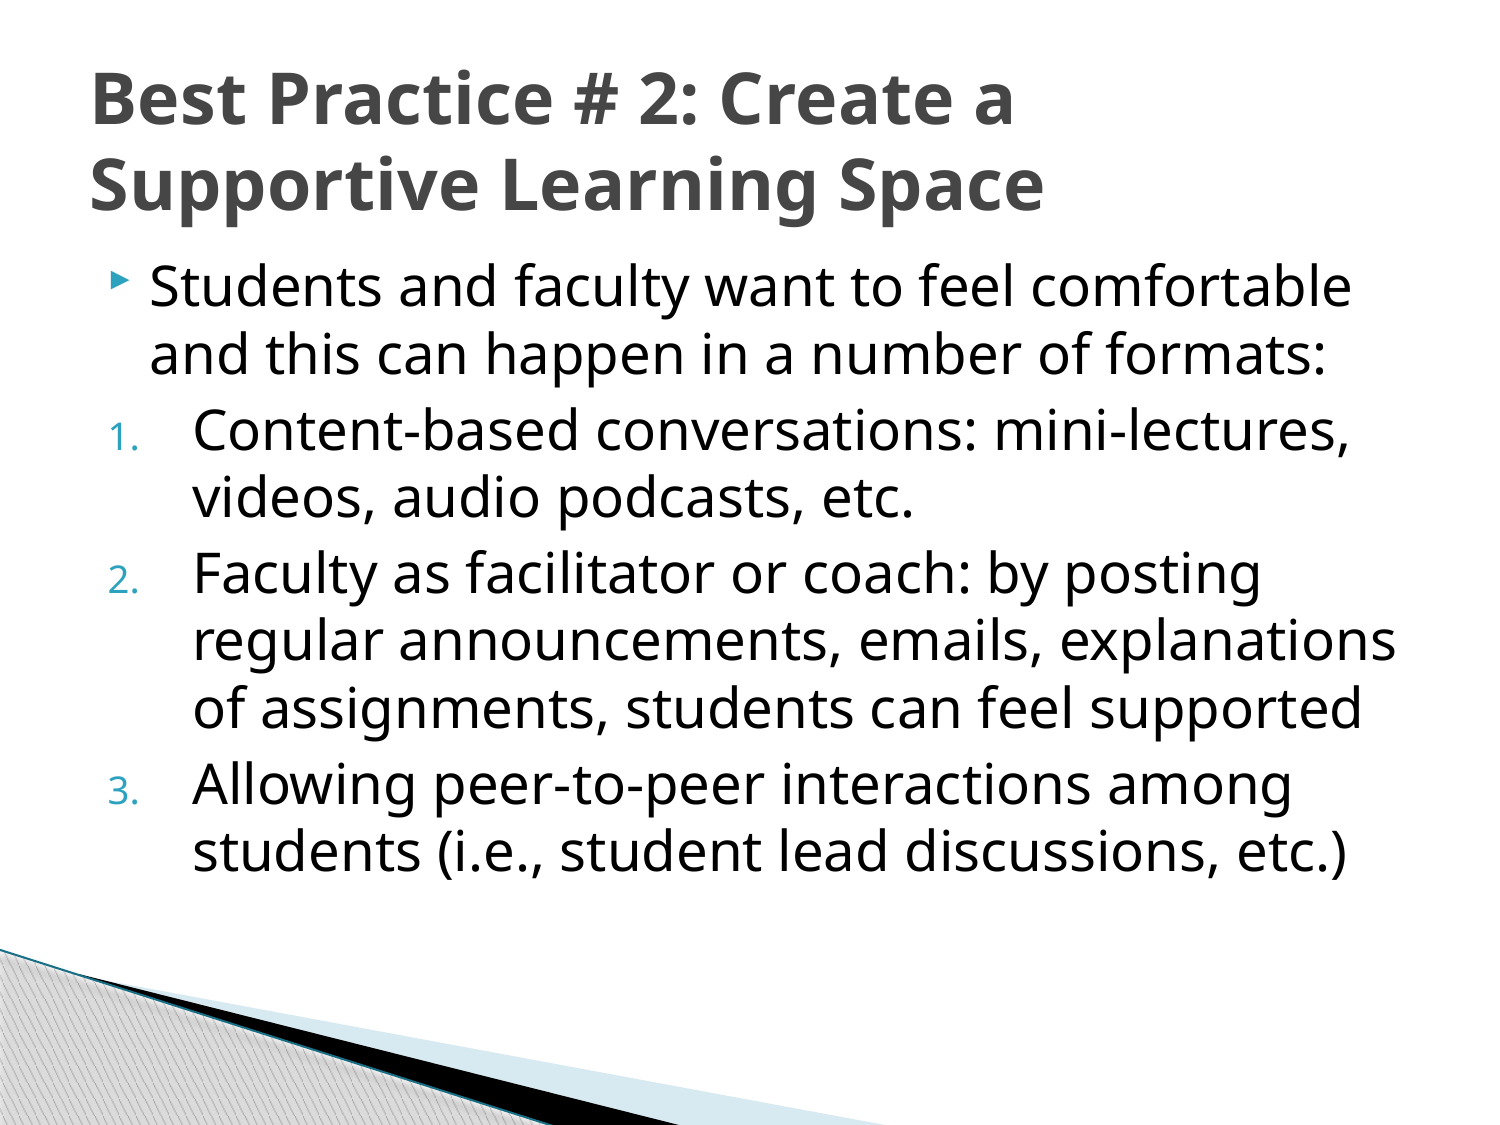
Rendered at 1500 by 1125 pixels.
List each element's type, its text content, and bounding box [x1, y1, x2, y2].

title Best Practice # 2: Create a Supportive Learning Space [75, 45, 1425, 233]
list Students and faculty want to feel comfortable and this can happen in a number of formats: Content-based conversations: mini-lectures, videos, audio podcasts, etc. Faculty as facilitator or coach: by posting regular announcements, emails, explanations of assignments, students can feel supported Allowing peer-to-peer interactions among students (i.e., student lead discussions, etc.) [75, 243, 1425, 986]
